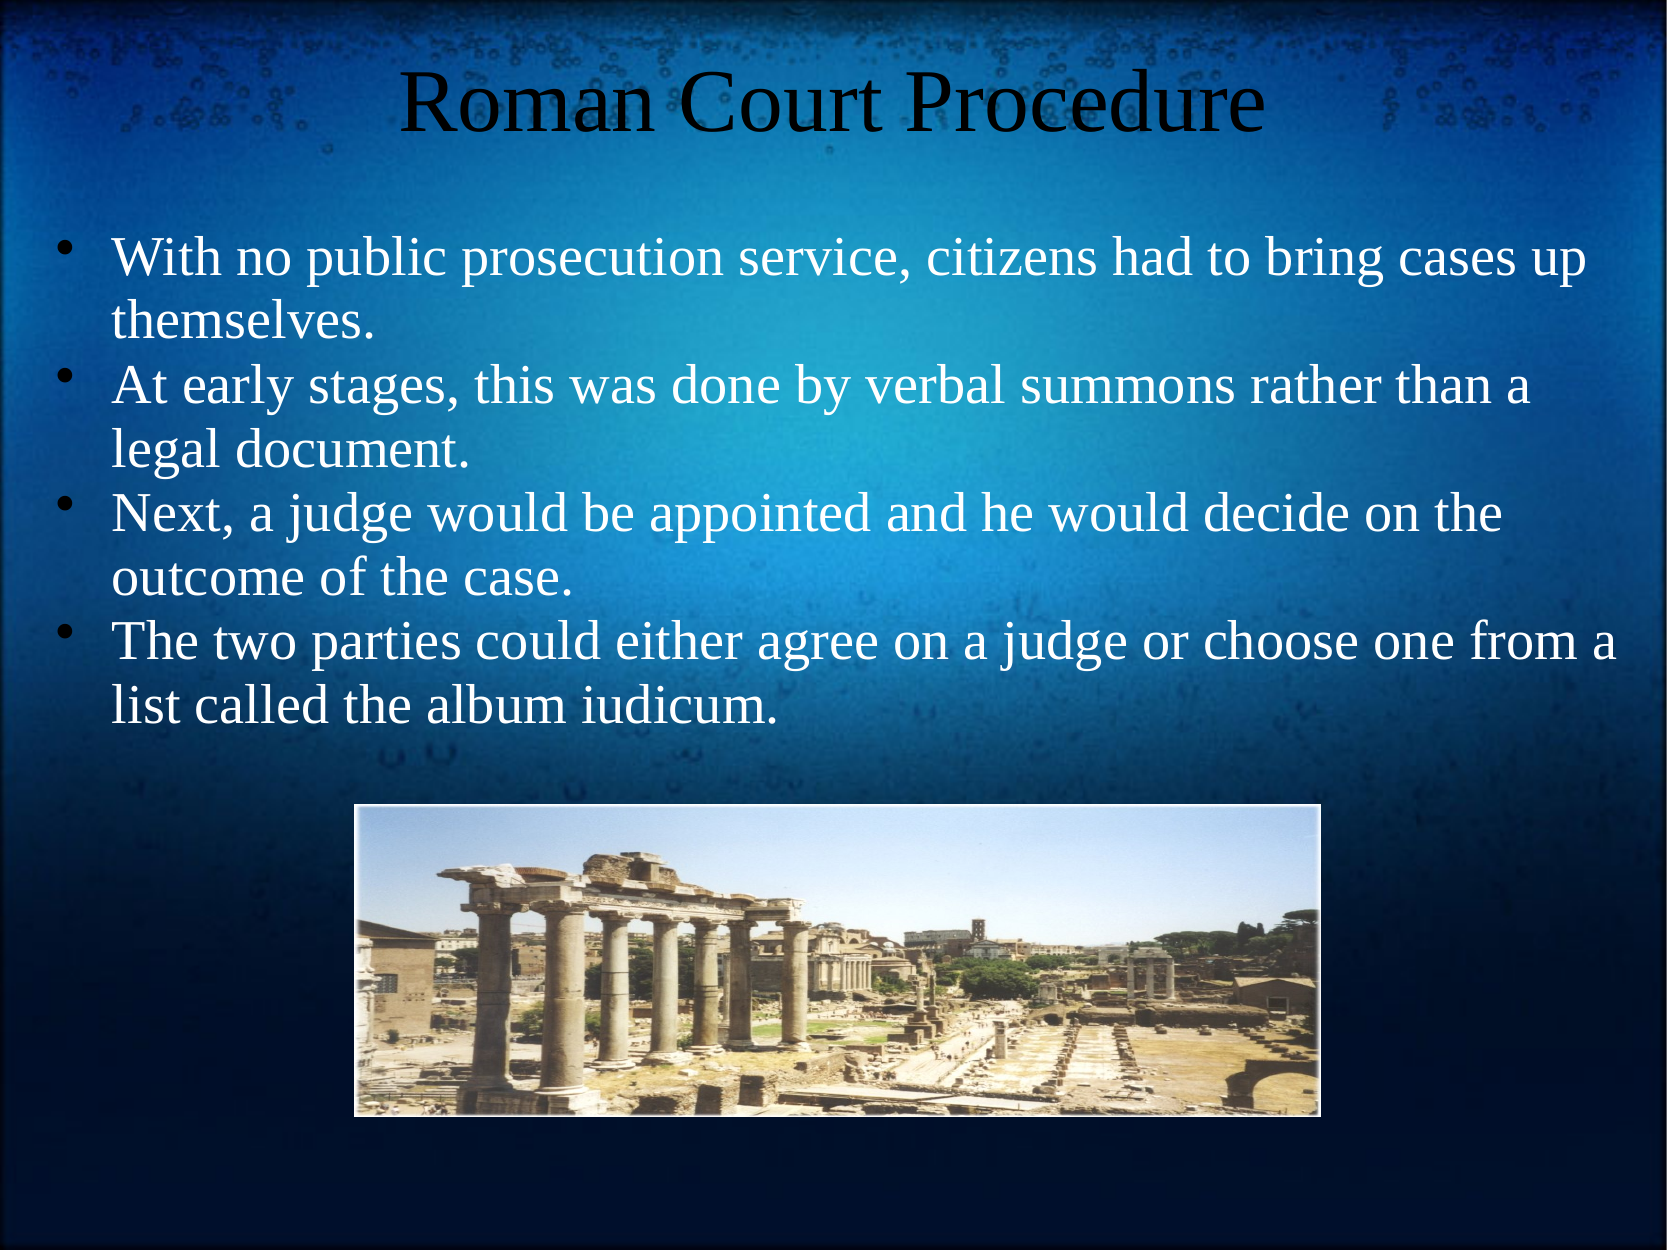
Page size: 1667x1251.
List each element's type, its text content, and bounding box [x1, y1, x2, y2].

list With no public prosecution service, citizens had to bring cases up themselves. At early stages, this was done by verbal summons rather than a legal document. Next, a judge would be appointed and he would decide on the outcome of the case. The two parties could either agree on a judge or choose one from a list called the album iudicum. [36, 223, 1638, 761]
title Roman Court Procedure [40, 49, 1627, 201]
picture [0, 0, 1667, 1250]
